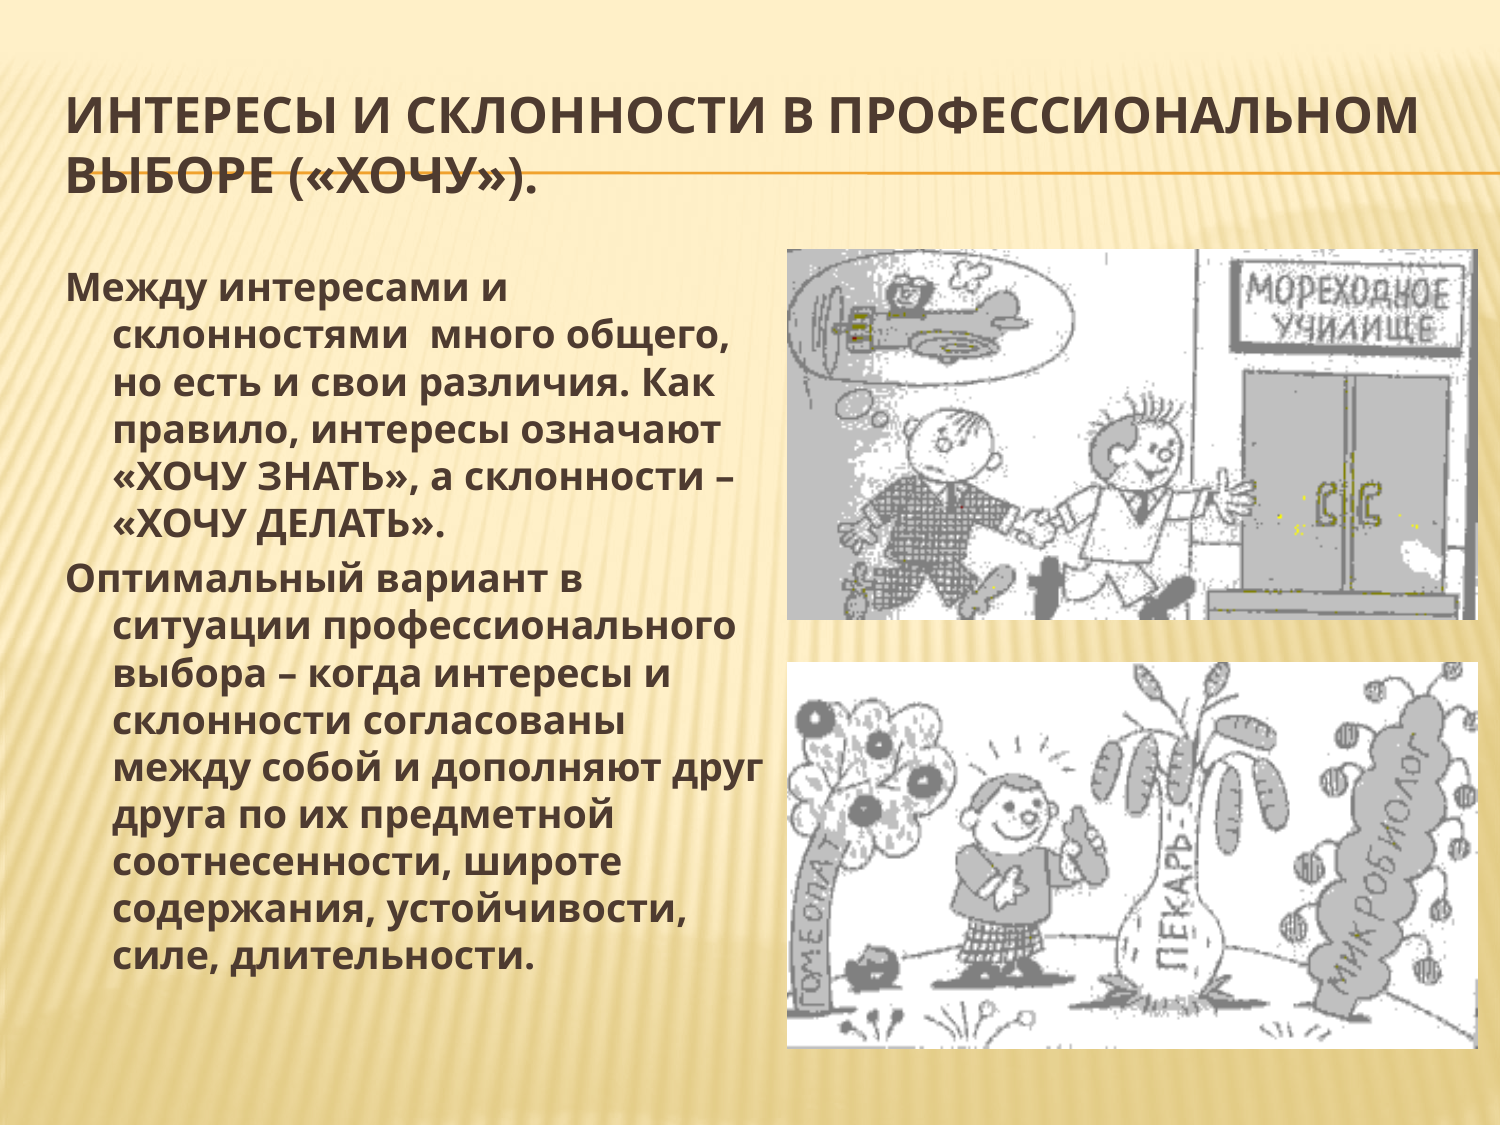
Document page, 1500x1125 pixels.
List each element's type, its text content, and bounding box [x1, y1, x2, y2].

picture [787, 662, 1478, 1050]
picture [787, 249, 1478, 620]
list Между интересами и склонностями много общего, но есть и свои различия. Как правило, интересы означают «ХОЧУ ЗНАТЬ», а склонности – «ХОЧУ ДЕЛАТЬ». Оптимальный вариант в ситуации профессионального выбора – когда интересы и склонности согласованы между собой и дополняют друг друга по их предметной соотнесенности, широте содержания, устойчивости, силе, длительности. [50, 254, 788, 998]
title Интересы и склонности в профессиональном выборе («ХОЧУ»). [50, 75, 1475, 213]
